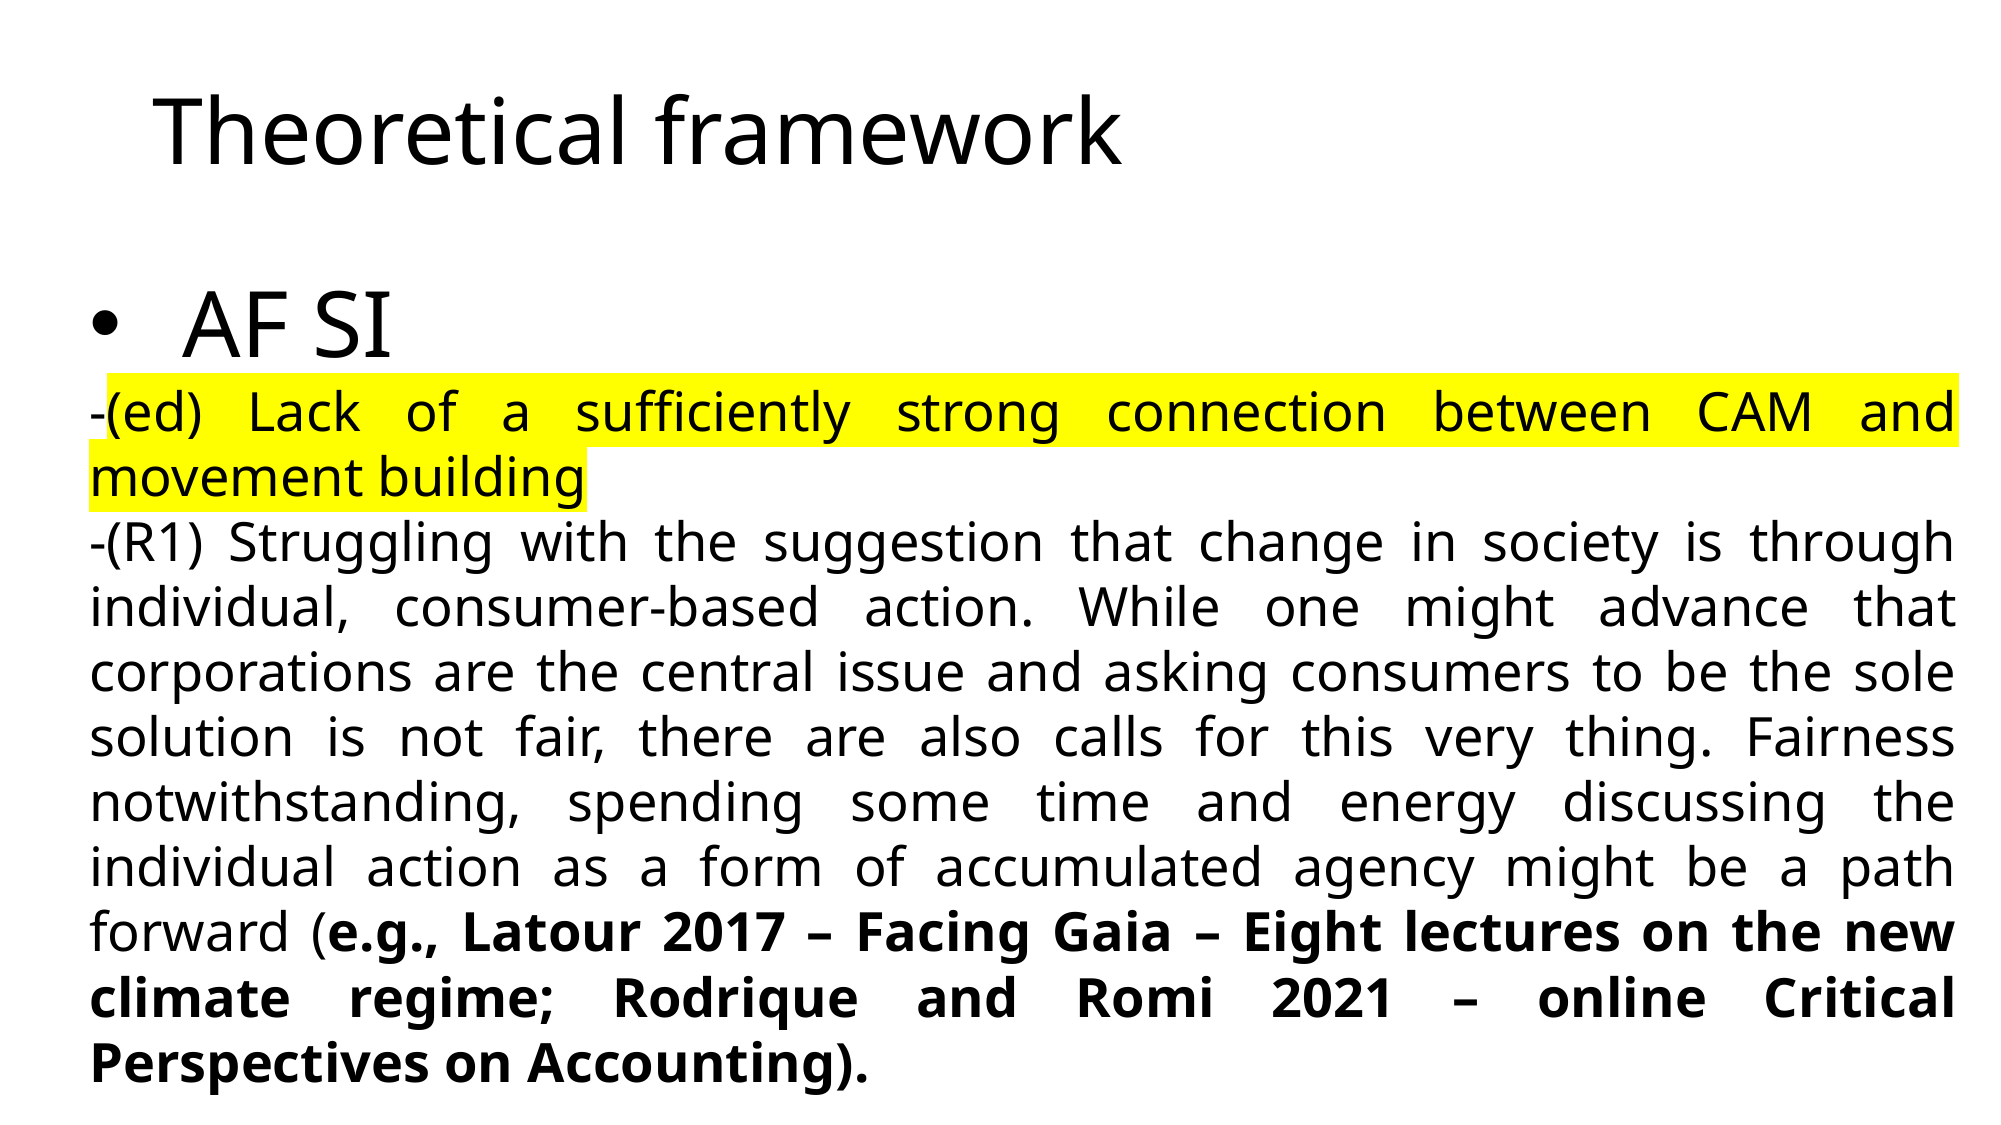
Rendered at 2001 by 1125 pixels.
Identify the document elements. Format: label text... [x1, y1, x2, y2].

text_box AF SI -(ed) Lack of a sufficiently strong connection between CAM and movement building -(R1) Struggling with the suggestion that change in society is through individual, consumer-based action. While one might advance that corporations are the central issue and asking consumers to be the sole solution is not fair, there are also calls for this very thing. Fairness notwithstanding, spending some time and energy discussing the individual action as a form of accumulated agency might be a path forward (e.g., Latour 2017 – Facing Gaia – Eight lectures on the new climate regime; Rodrique and Romi 2021 – online Critical Perspectives on Accounting). [74, 270, 1974, 1125]
title Theoretical framework [137, 59, 1863, 209]
